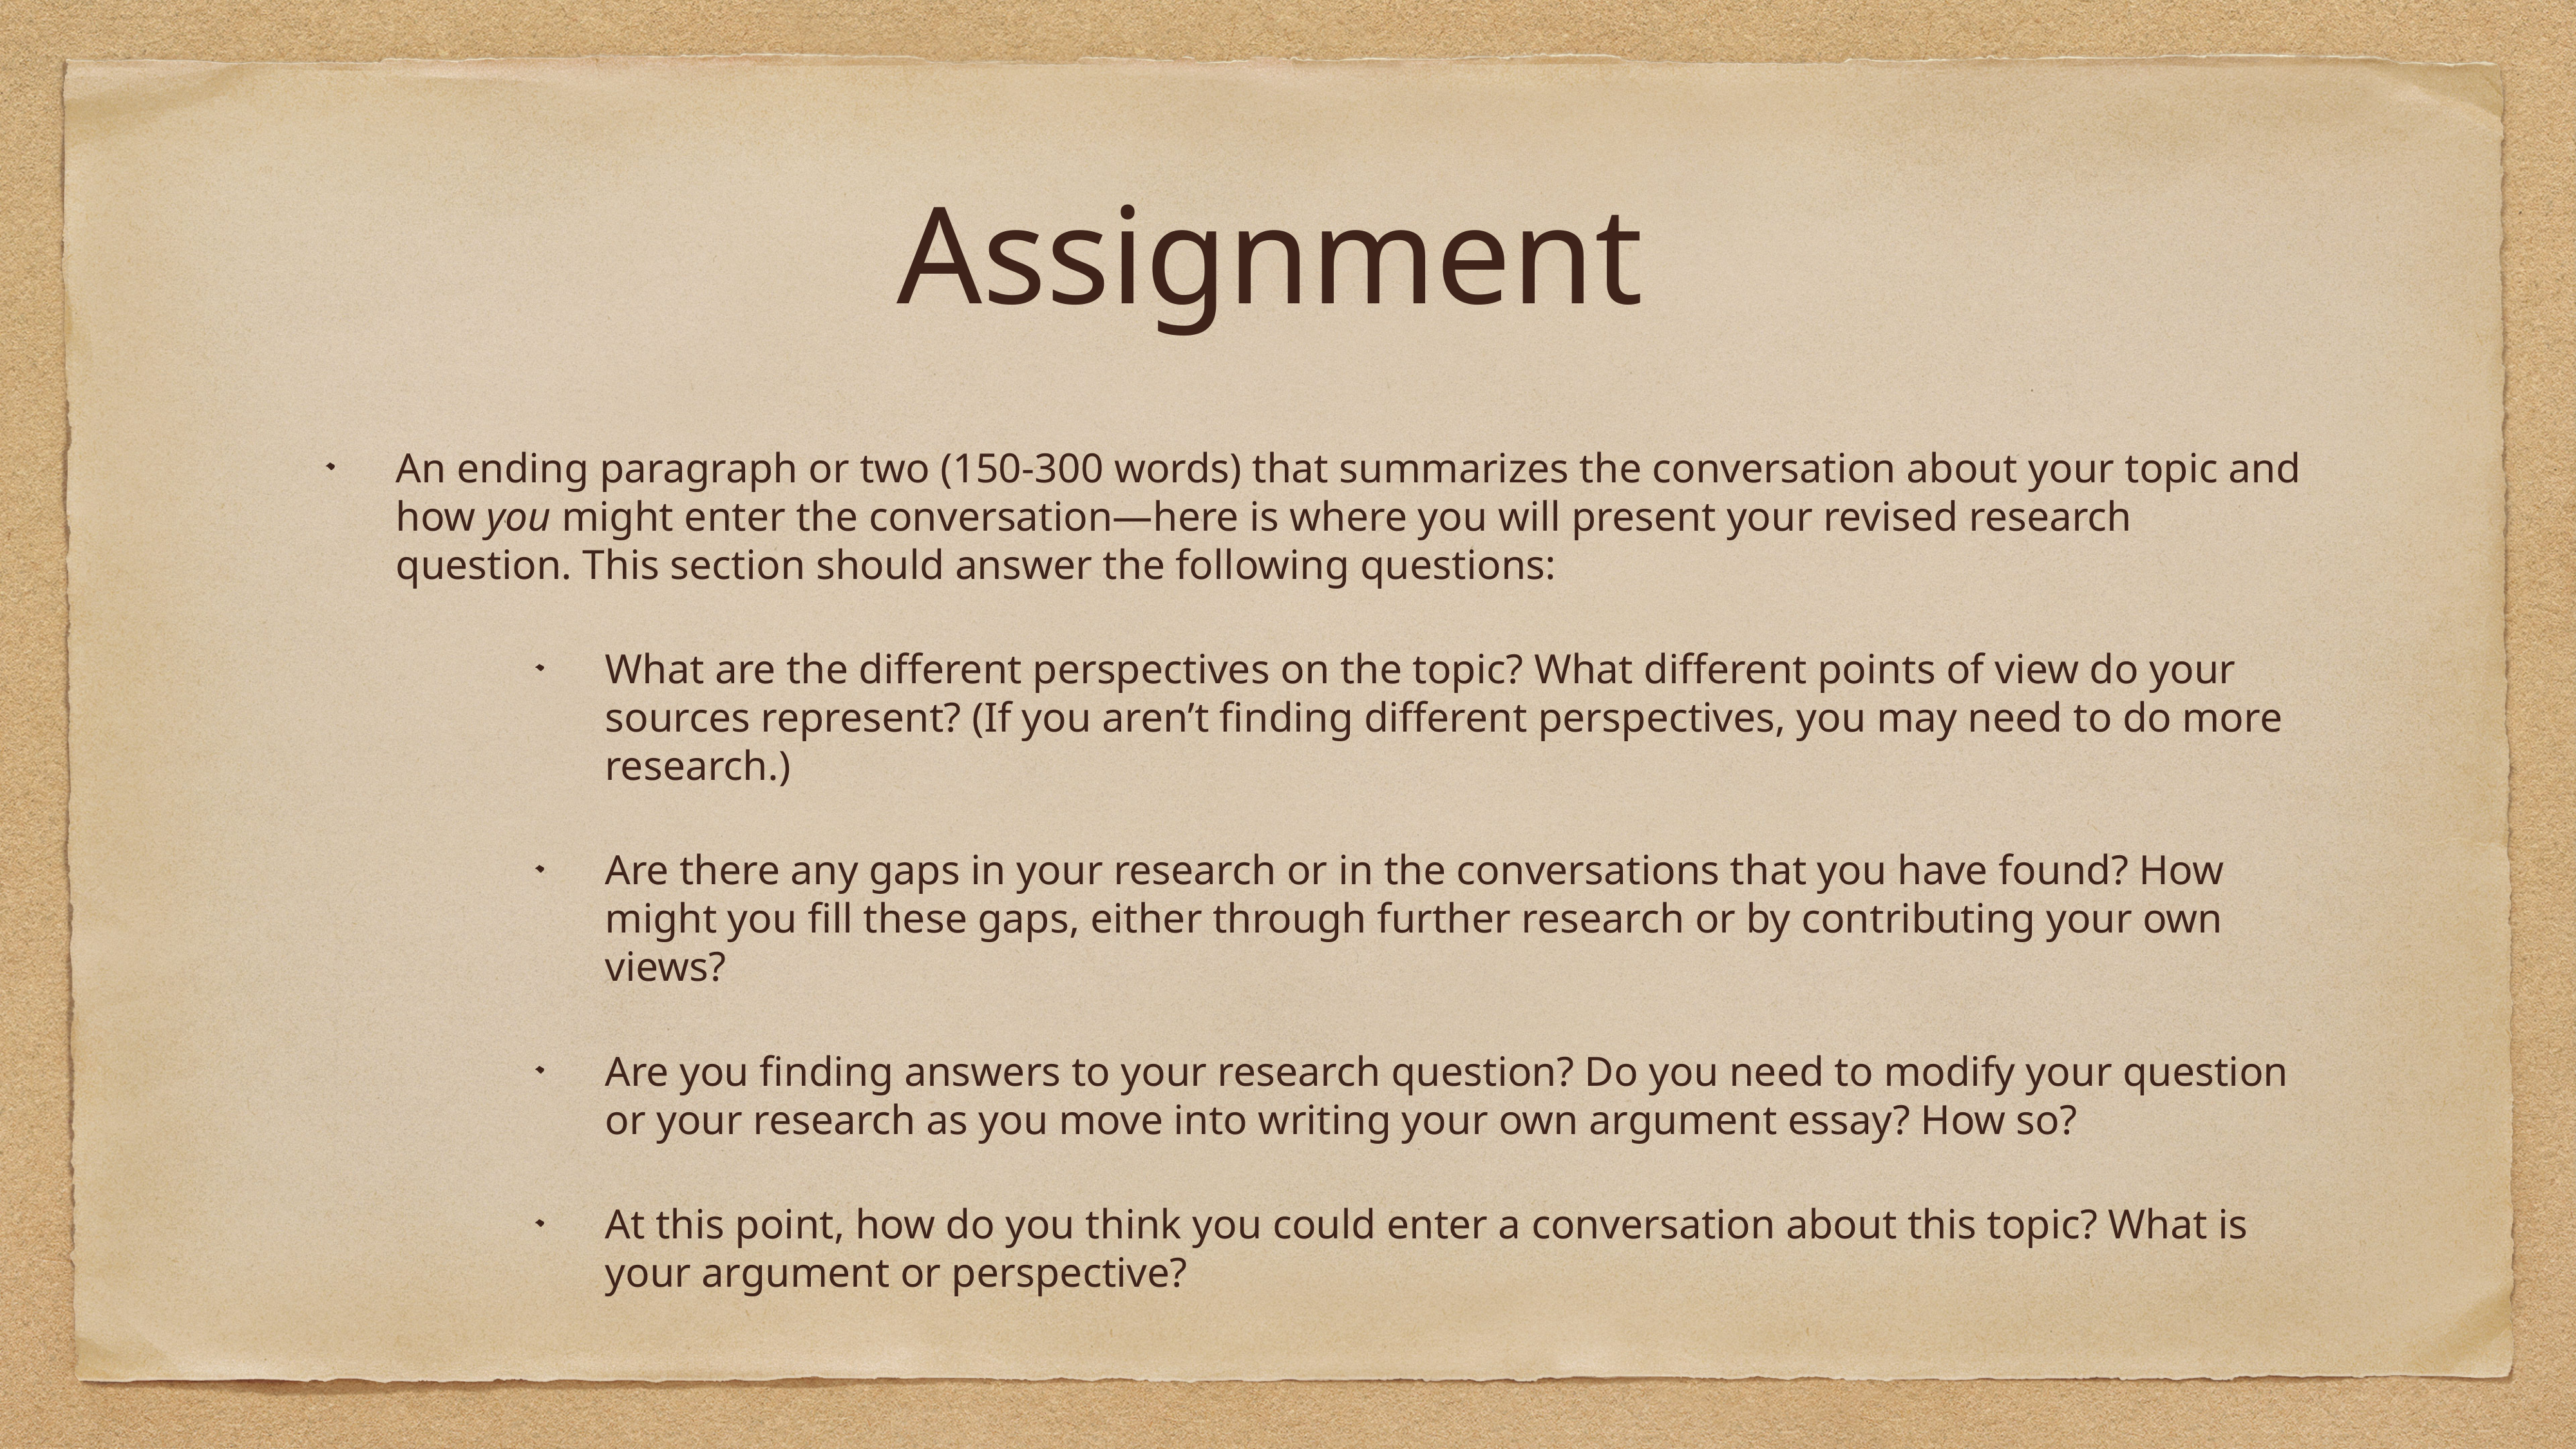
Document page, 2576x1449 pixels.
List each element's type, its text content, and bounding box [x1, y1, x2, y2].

title Assignment [251, 93, 2324, 407]
list An ending paragraph or two (150-300 words) that summarizes the conversation about your topic and how you might enter the conversation—here is where you will present your revised research question. This section should answer the following questions: What are the different perspectives on the topic? What different points of view do your sources represent? (If you aren’t finding different perspectives, you may need to do more research.) Are there any gaps in your research or in the conversations that you have found? How might you fill these gaps, either through further research or by contributing your own views? Are you finding answers to your research question? Do you need to modify your question or your research as you move into writing your own argument essay? How so? At this point, how do you think you could enter a conversation about this topic? What is your argument or perspective? [251, 435, 2324, 1302]
picture [0, 0, 2576, 1449]
